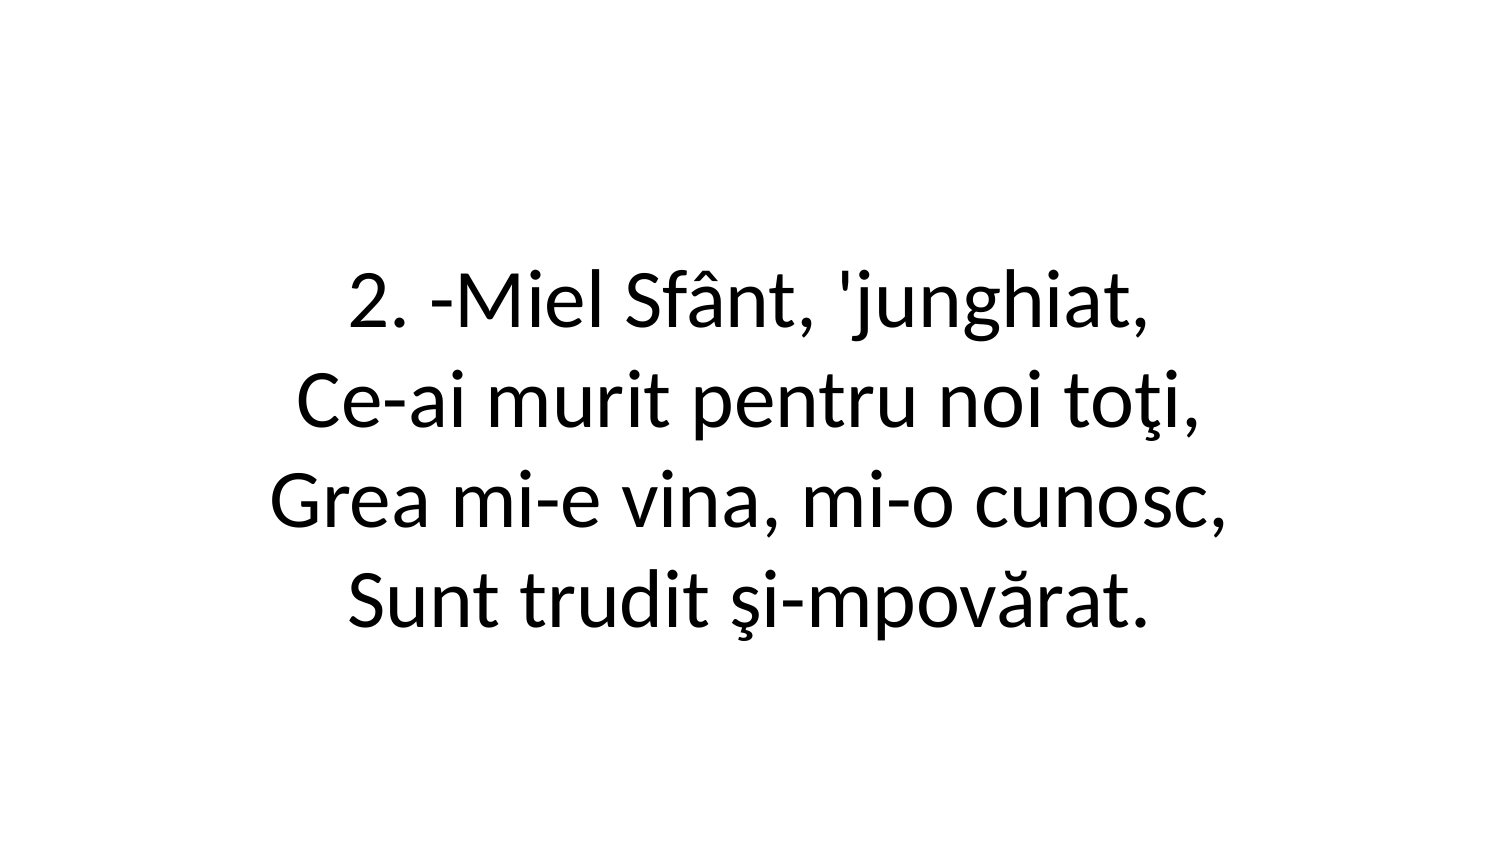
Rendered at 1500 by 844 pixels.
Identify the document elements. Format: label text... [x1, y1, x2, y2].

text_box 2. -Miel Sfânt, 'junghiat, Ce-ai murit pentru noi toţi, Grea mi-e vina, mi-o cunosc, Sunt trudit şi-mpovărat. [254, 192, 1246, 652]
